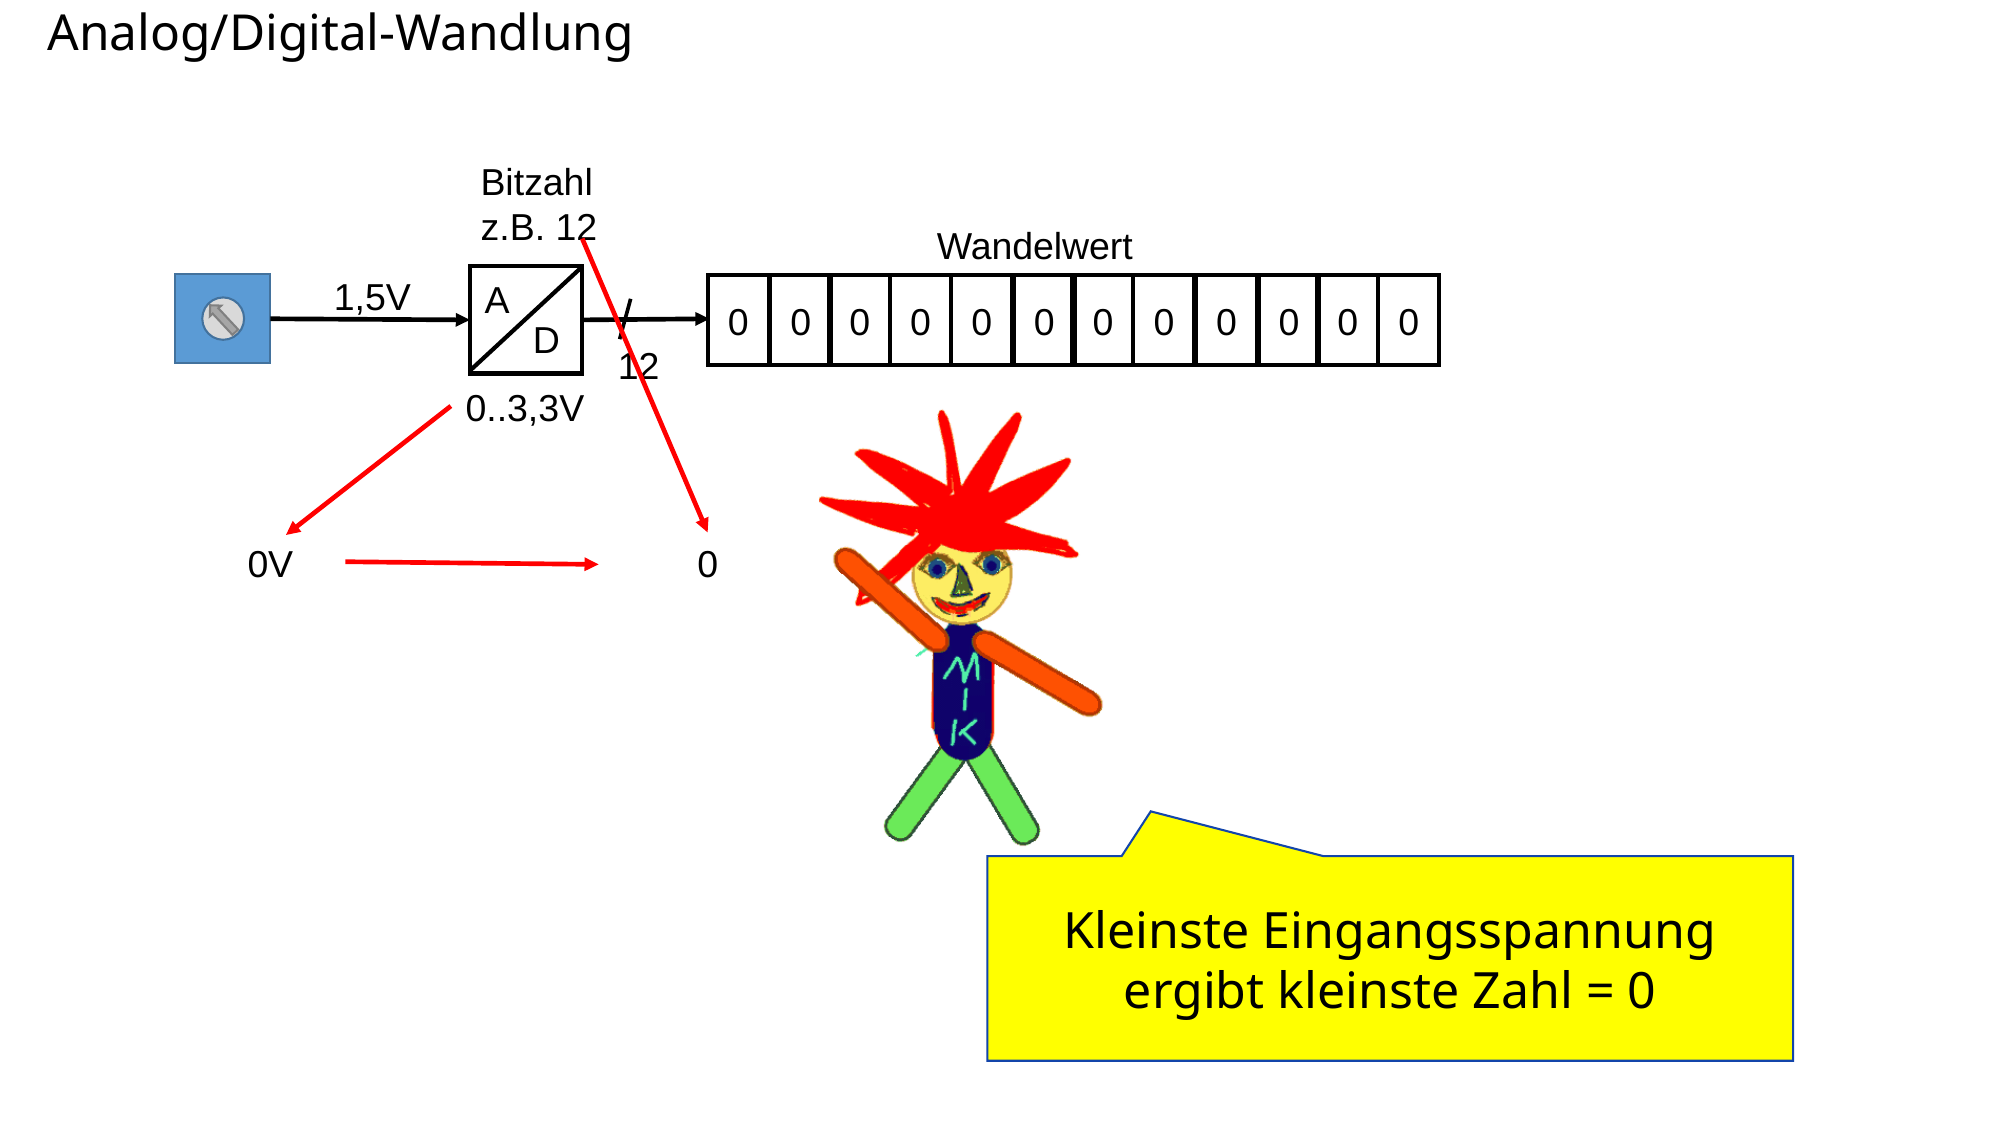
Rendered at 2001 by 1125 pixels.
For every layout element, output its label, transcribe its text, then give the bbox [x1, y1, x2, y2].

text_box 0 [769, 274, 828, 366]
text_box 0 [1013, 275, 1071, 366]
text_box 1,5V [286, 265, 459, 318]
text_box 0 [1071, 275, 1132, 366]
text_box 0 [889, 274, 952, 366]
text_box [286, 406, 451, 535]
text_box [345, 561, 599, 565]
text_box 0 [1195, 275, 1257, 366]
text_box 1,5V [286, 320, 459, 326]
title Analog/Digital-Wandlung [0, 0, 682, 69]
text_box Bitzahl z.B. 12 [465, 150, 622, 256]
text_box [582, 238, 708, 533]
text_box 0 [1257, 274, 1316, 366]
text_box 0 [708, 274, 769, 366]
text_box Wandelwert [922, 214, 1257, 275]
text_box 0 [1132, 275, 1195, 366]
text_box 0 [564, 532, 800, 592]
text_box 0 [828, 274, 889, 366]
text_box 0 [1377, 274, 1440, 366]
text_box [175, 274, 271, 364]
picture [800, 394, 1117, 858]
text_box 0 [952, 275, 1013, 366]
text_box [469, 266, 582, 374]
text_box 0V [192, 532, 349, 592]
text_box 0..3,3V [450, 376, 582, 436]
text_box Kleinste Eingangsspannung ergibt kleinste Zahl = 0 [986, 810, 1795, 1062]
text_box 0 [1316, 274, 1377, 366]
